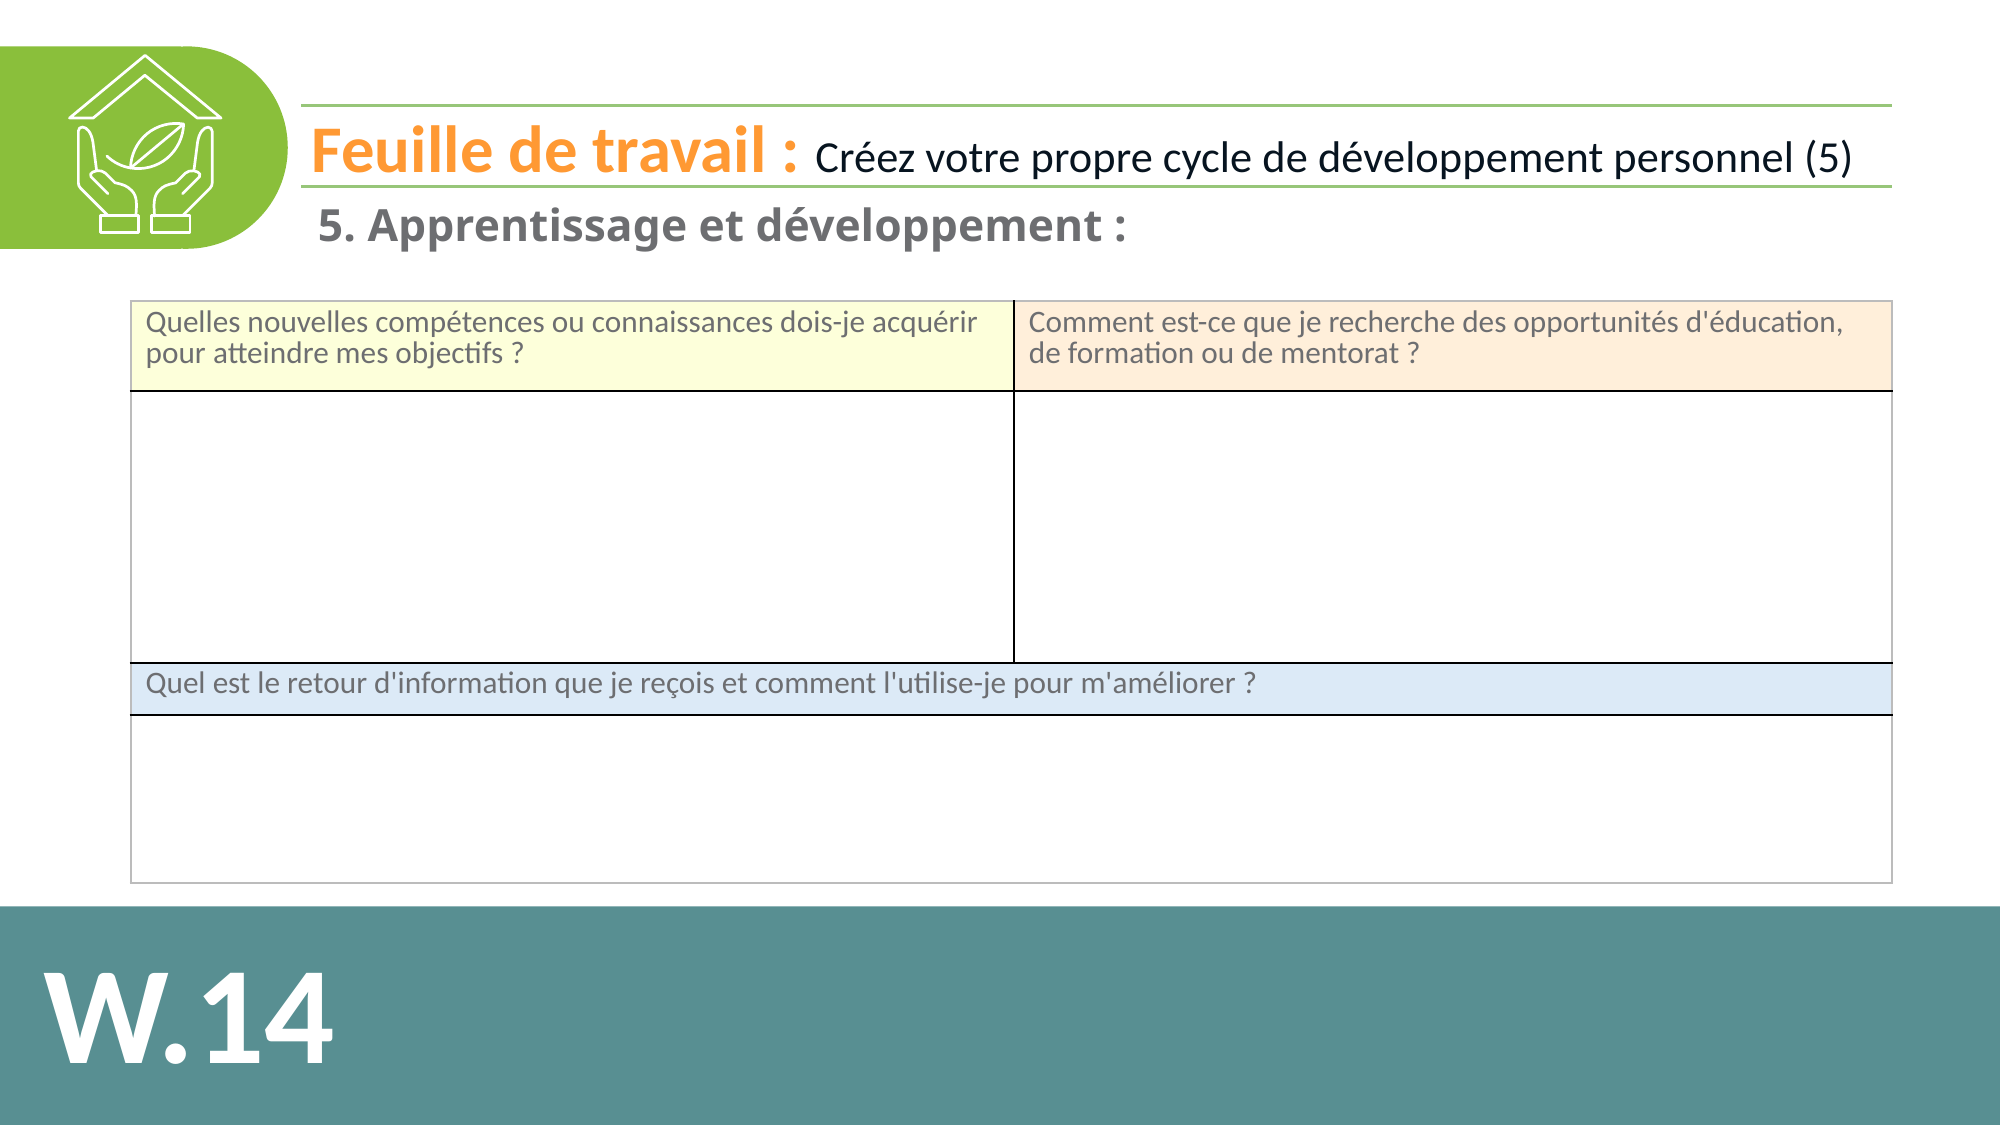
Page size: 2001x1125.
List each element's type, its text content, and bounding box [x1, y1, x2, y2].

text_box [0, 906, 2000, 1125]
table_cell [132, 716, 1891, 882]
table_header Quelles nouvelles compétences ou connaissances dois-je acquérir pour atteindre mes objectifs ? [132, 302, 1013, 390]
text_box 5. Apprentissage et développement : [303, 190, 1325, 259]
text_box W.14 [23, 957, 418, 1125]
table_cell [132, 392, 1013, 662]
table_cell [1015, 392, 1891, 662]
table_cell Quel est le retour d'information que je reçois et comment l'utilise-je pour m'améliorer ? [132, 664, 1891, 714]
table_header Comment est-ce que je recherche des opportunités d'éducation, de formation ou de mentorat ? [1015, 302, 1891, 390]
list Feuille de travail : Créez votre propre cycle de développement personnel (5) [291, 73, 1904, 206]
text_box [0, 46, 288, 249]
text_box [68, 54, 222, 233]
